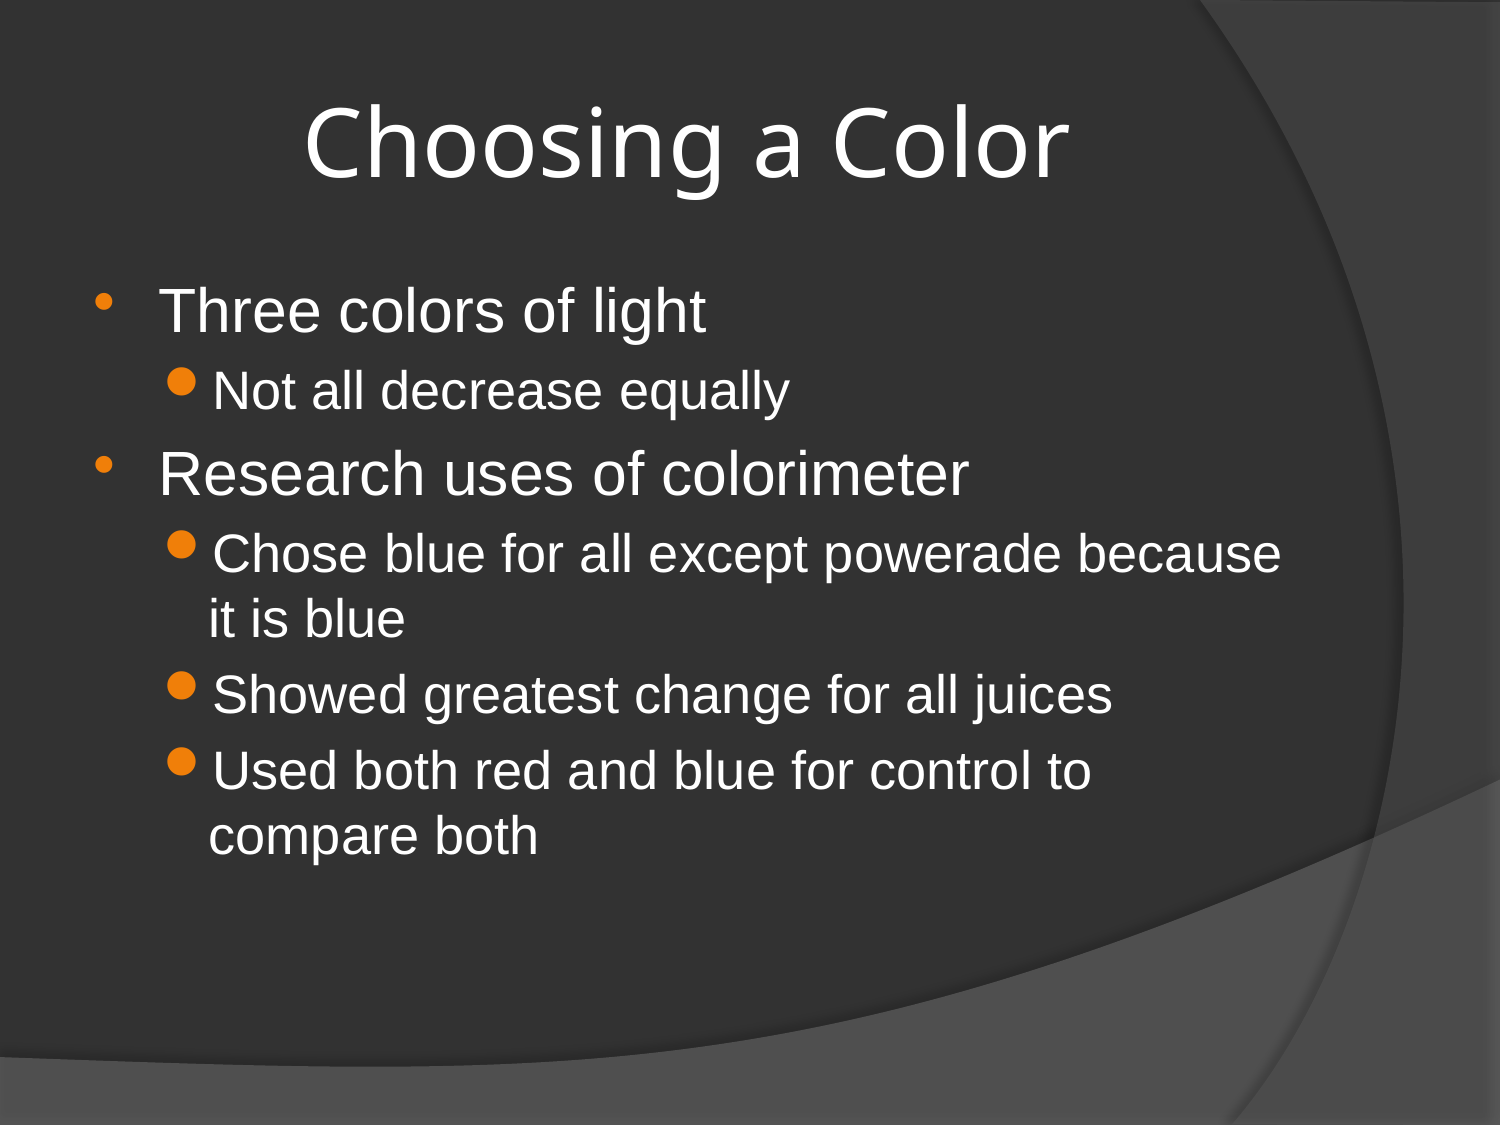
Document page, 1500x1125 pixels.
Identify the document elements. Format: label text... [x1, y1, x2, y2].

list Three colors of light Not all decrease equally Research uses of colorimeter Chose blue for all except powerade because it is blue Showed greatest change for all juices Used both red and blue for control to compare both [75, 262, 1300, 1005]
title Choosing a Color [75, 45, 1300, 233]
